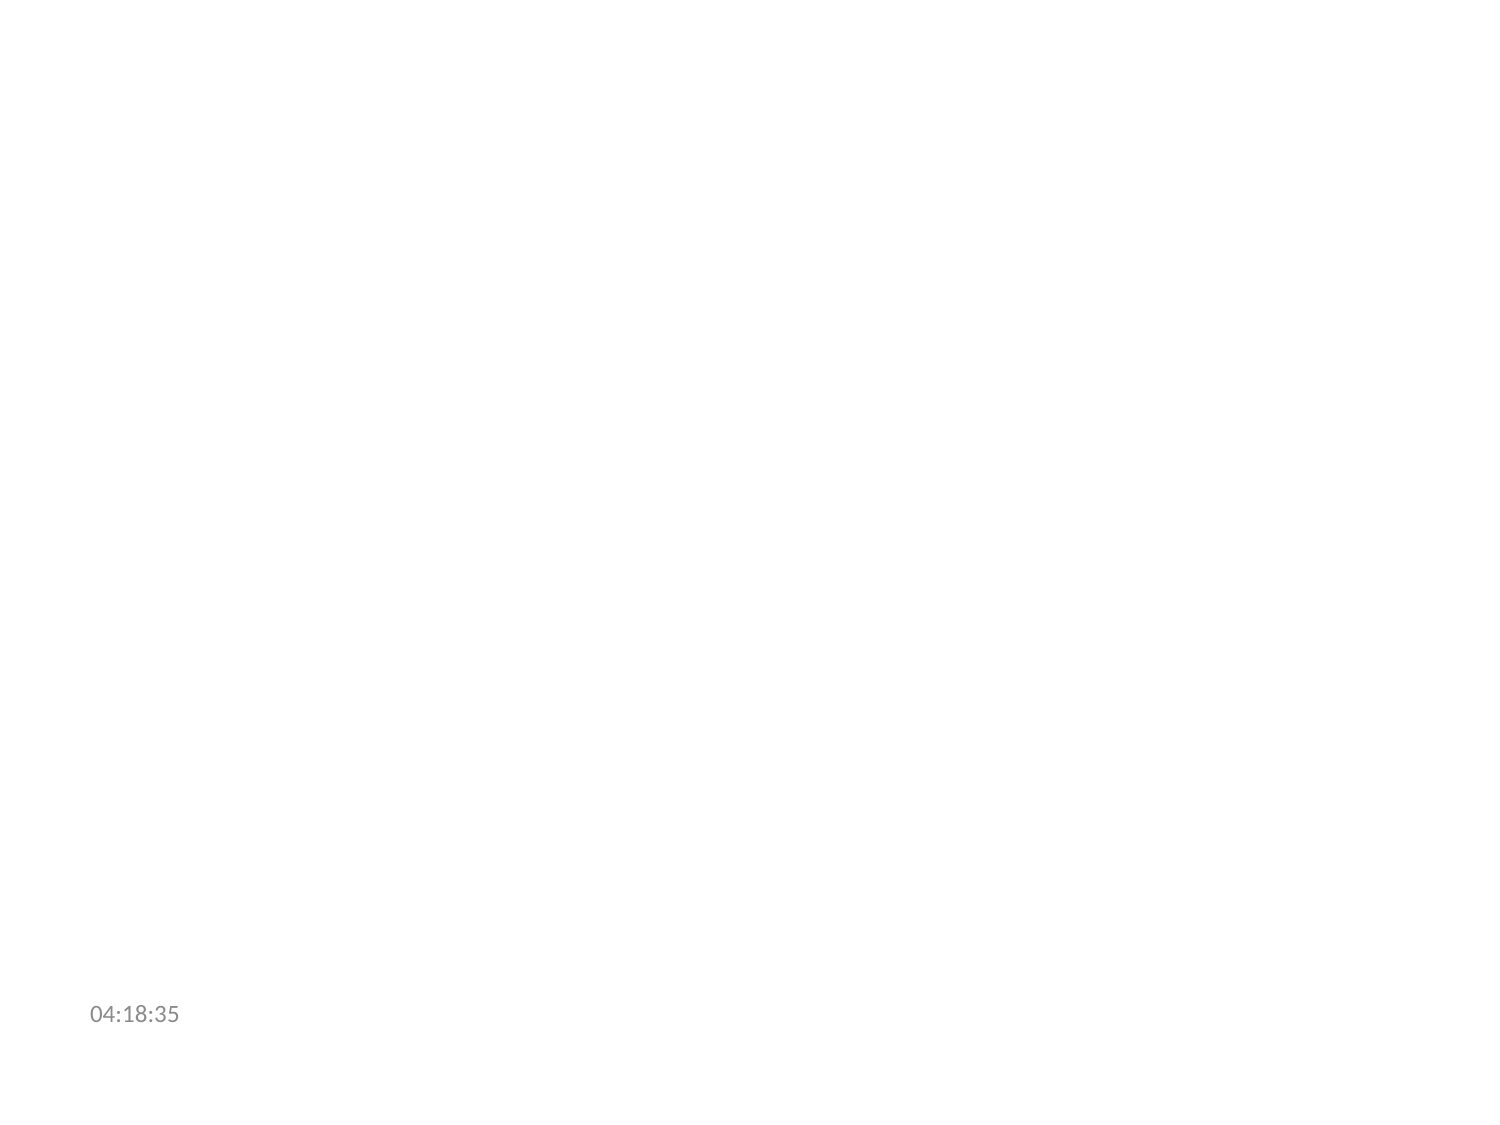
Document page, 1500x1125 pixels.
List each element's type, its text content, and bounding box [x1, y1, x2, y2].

text_box 15:35:09 [75, 982, 425, 1043]
